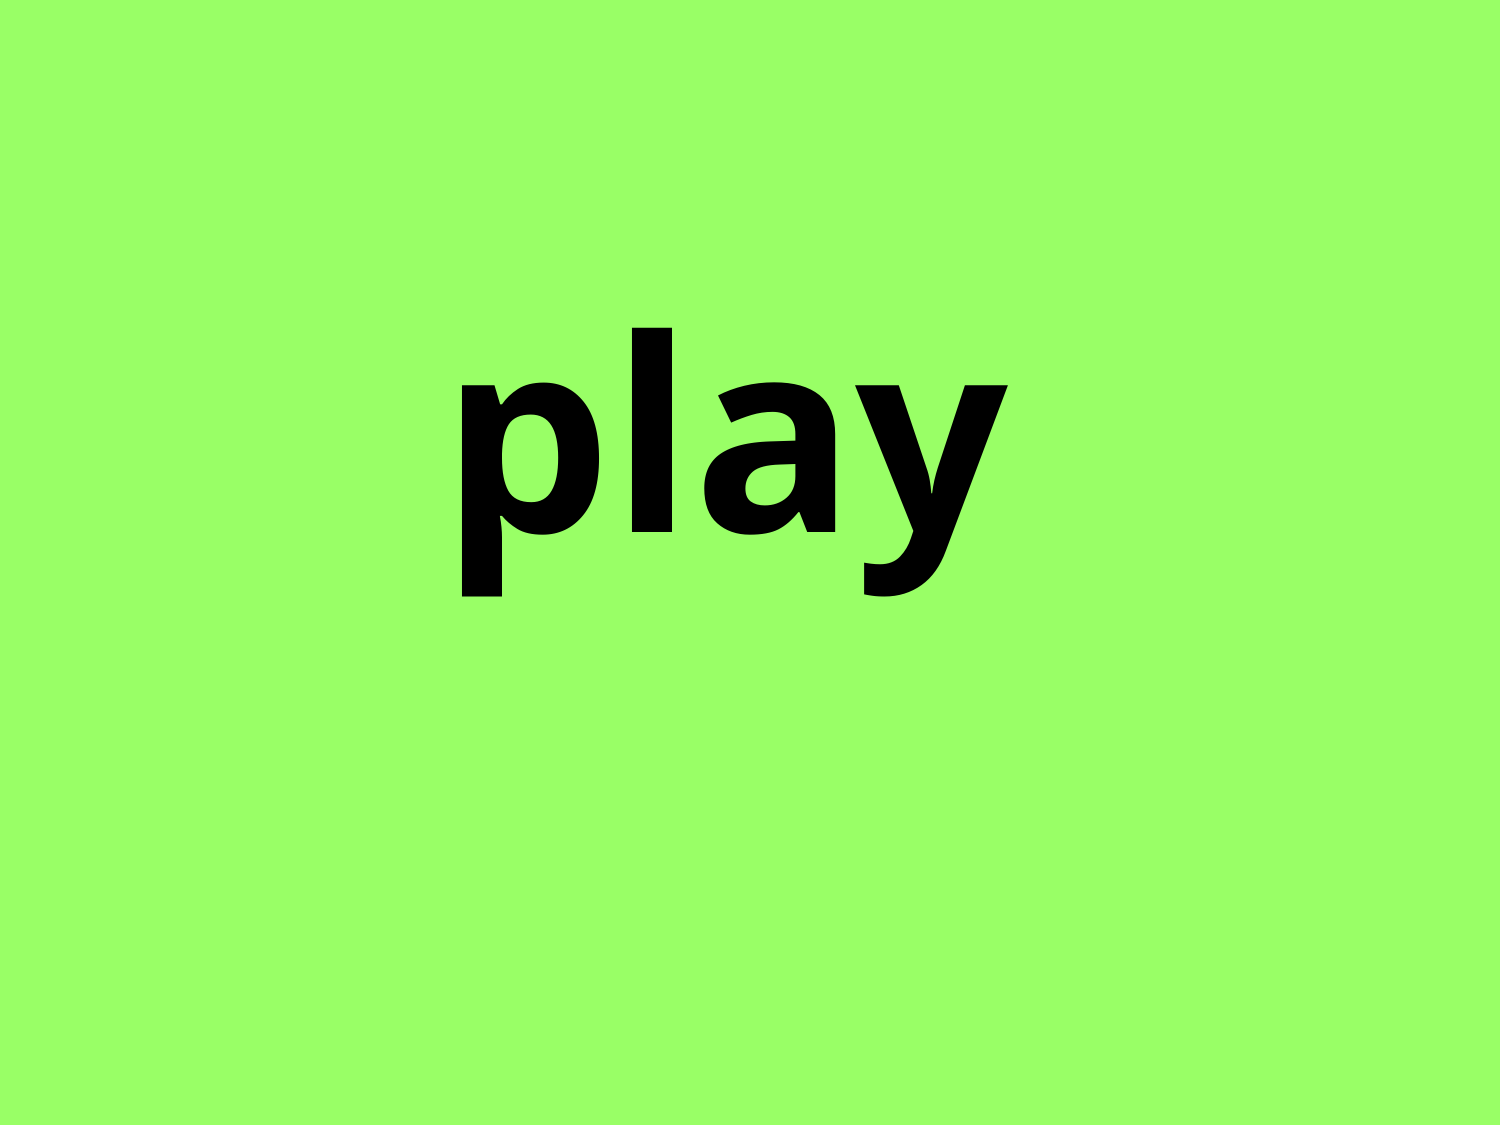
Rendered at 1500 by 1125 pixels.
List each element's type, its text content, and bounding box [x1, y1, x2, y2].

title play [62, 249, 1388, 601]
